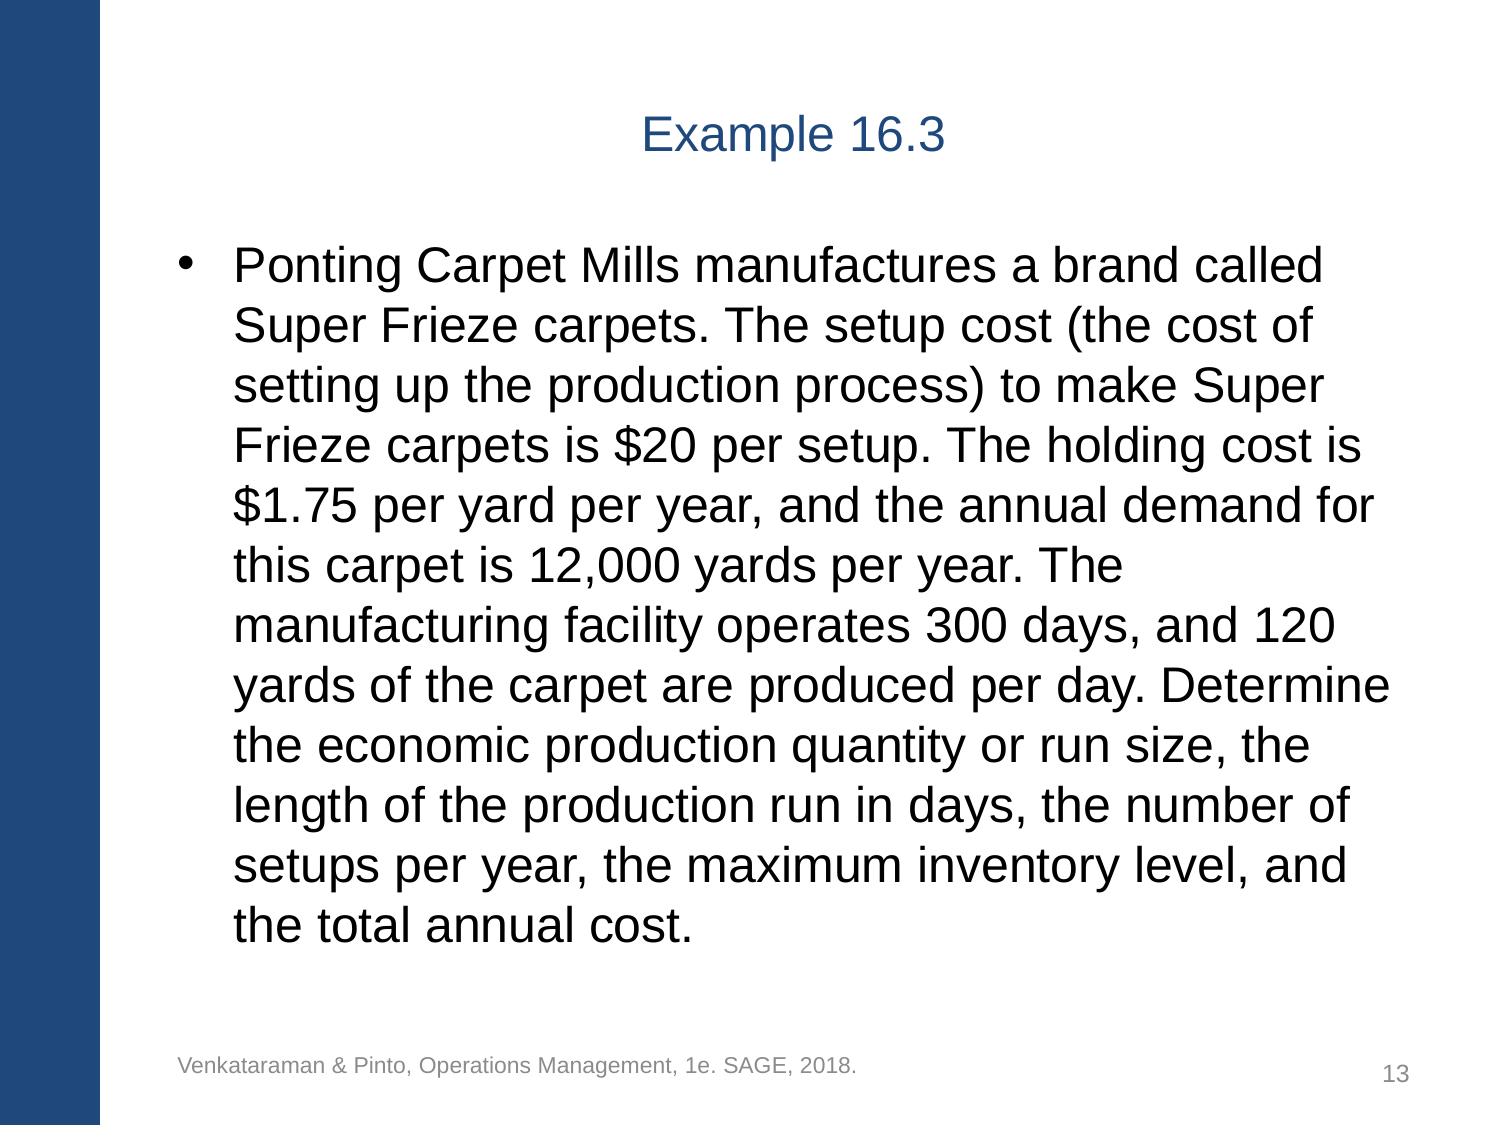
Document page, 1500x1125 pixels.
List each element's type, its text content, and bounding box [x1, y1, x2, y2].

title Example 16.3 [162, 37, 1425, 224]
list Ponting Carpet Mills manufactures a brand called Super Frieze carpets. The setup cost (the cost of setting up the production process) to make Super Frieze carpets is $20 per setup. The holding cost is $1.75 per yard per year, and the annual demand for this carpet is 12,000 yards per year. The manufacturing facility operates 300 days, and 120 yards of the carpet are produced per day. Determine the economic production quantity or run size, the length of the production run in days, the number of setups per year, the maximum inventory level, and the total annual cost. [162, 224, 1425, 1025]
slide_number 13 [1350, 1042, 1425, 1103]
footer Venkataraman & Pinto, Operations Management, 1e. SAGE, 2018. [162, 1042, 1313, 1103]
